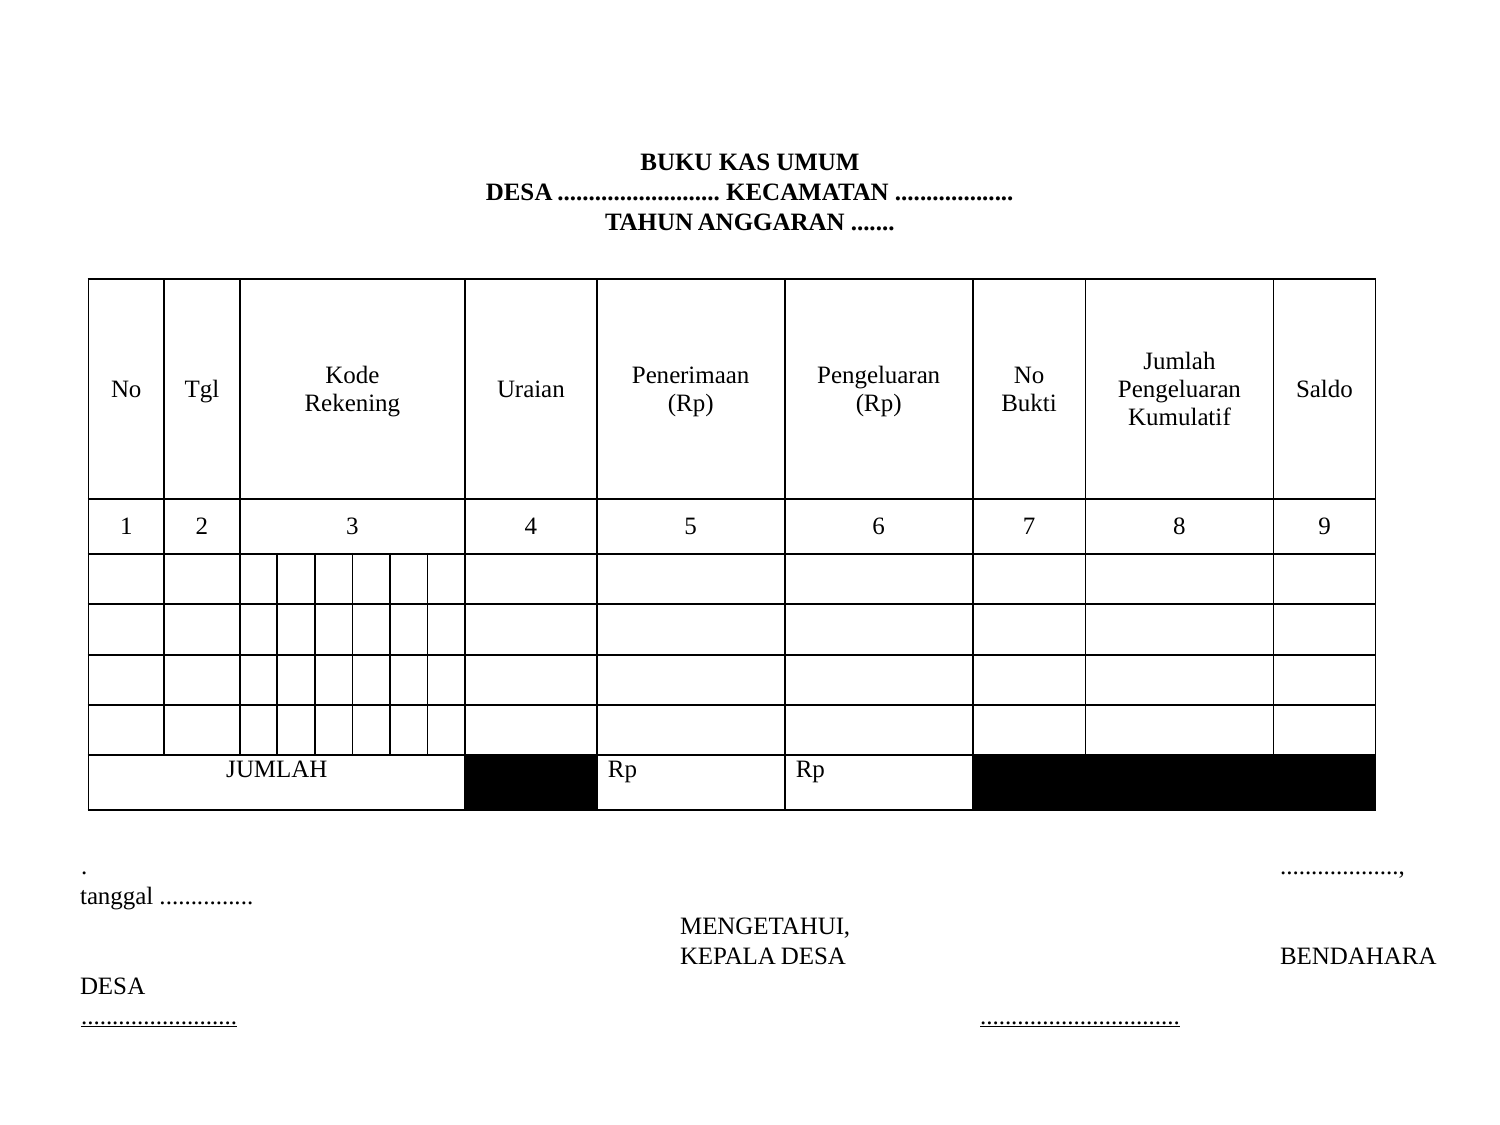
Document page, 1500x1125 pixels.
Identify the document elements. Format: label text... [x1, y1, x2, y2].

text_box . ..................., tanggal ............... MENGETAHUI, KEPALA DESA BENDAHARA DESA ......................... ................................ [64, 841, 1471, 1037]
table_header Uraian [466, 280, 596, 498]
table_cell [165, 605, 239, 654]
table_cell [786, 656, 972, 704]
table_header Saldo [1274, 280, 1375, 498]
table_header No [89, 280, 163, 498]
table_cell [391, 706, 427, 754]
table_header No Bukti [974, 280, 1085, 498]
table_cell [241, 706, 276, 754]
table_cell [428, 656, 464, 704]
table_cell [89, 706, 163, 754]
table_header Kode Rekening [241, 280, 464, 498]
table_cell [1086, 656, 1273, 704]
table_cell [466, 656, 596, 704]
table_cell 7 [974, 500, 1085, 553]
table_cell [466, 706, 596, 754]
table_cell [1274, 756, 1375, 809]
table_cell [165, 555, 239, 603]
table_cell [165, 706, 239, 754]
table_cell [89, 656, 163, 704]
table_cell [1086, 605, 1273, 654]
text_box BUKU KAS UMUM DESA .......................... KECAMATAN ................... TAHUN ANGGARAN ....... [0, 137, 1500, 243]
table_cell [1086, 756, 1273, 809]
table_cell [598, 605, 784, 654]
table_cell [165, 656, 239, 704]
table_cell [278, 656, 314, 704]
table_cell Rp [598, 756, 784, 809]
table_cell [89, 605, 163, 654]
table_cell [974, 555, 1085, 603]
table_cell [598, 706, 784, 754]
table_cell [466, 555, 596, 603]
table_cell [353, 605, 389, 654]
table_cell 9 [1274, 500, 1375, 553]
table_cell [316, 706, 352, 754]
table_cell [278, 706, 314, 754]
table_cell [1086, 555, 1273, 603]
table_cell [466, 605, 596, 654]
table_cell [428, 706, 464, 754]
table_cell [353, 706, 389, 754]
table_cell [391, 555, 427, 603]
table_cell [974, 706, 1085, 754]
table_cell [89, 555, 163, 603]
table_cell Rp [786, 756, 972, 809]
table_cell [316, 555, 352, 603]
table_cell [278, 555, 314, 603]
table_cell [428, 555, 464, 603]
table_cell 6 [786, 500, 972, 553]
table_cell [278, 605, 314, 654]
table_cell JUMLAH [89, 756, 464, 809]
table_cell [786, 706, 972, 754]
table_cell [1274, 555, 1375, 603]
table_cell [598, 555, 784, 603]
table_cell [1274, 656, 1375, 704]
table_cell [241, 656, 276, 704]
table_cell [241, 605, 276, 654]
table_cell [598, 656, 784, 704]
table_cell [391, 605, 427, 654]
table_cell [353, 555, 389, 603]
table_cell [316, 605, 352, 654]
table_header Pengeluaran (Rp) [786, 280, 972, 498]
table_cell 3 [241, 500, 464, 553]
table_cell 8 [1086, 500, 1273, 553]
table_header Tgl [165, 280, 239, 498]
table_cell [316, 656, 352, 704]
table_cell 2 [165, 500, 239, 553]
table_cell [786, 555, 972, 603]
table_cell 5 [598, 500, 784, 553]
table_cell [466, 756, 596, 809]
table_cell [974, 605, 1085, 654]
table_cell 4 [466, 500, 596, 553]
table_cell [974, 656, 1085, 704]
table_cell [1274, 706, 1375, 754]
table_cell [786, 605, 972, 654]
table_cell [241, 555, 276, 603]
table_cell [1274, 605, 1375, 654]
table_header Penerimaan (Rp) [598, 280, 784, 498]
table_cell [974, 756, 1085, 809]
table_cell [1086, 706, 1273, 754]
table_header Jumlah Pengeluaran Kumulatif [1086, 280, 1273, 498]
table_cell [428, 605, 464, 654]
table_cell [353, 656, 389, 704]
table_cell [391, 656, 427, 704]
table_cell 1 [89, 500, 163, 553]
